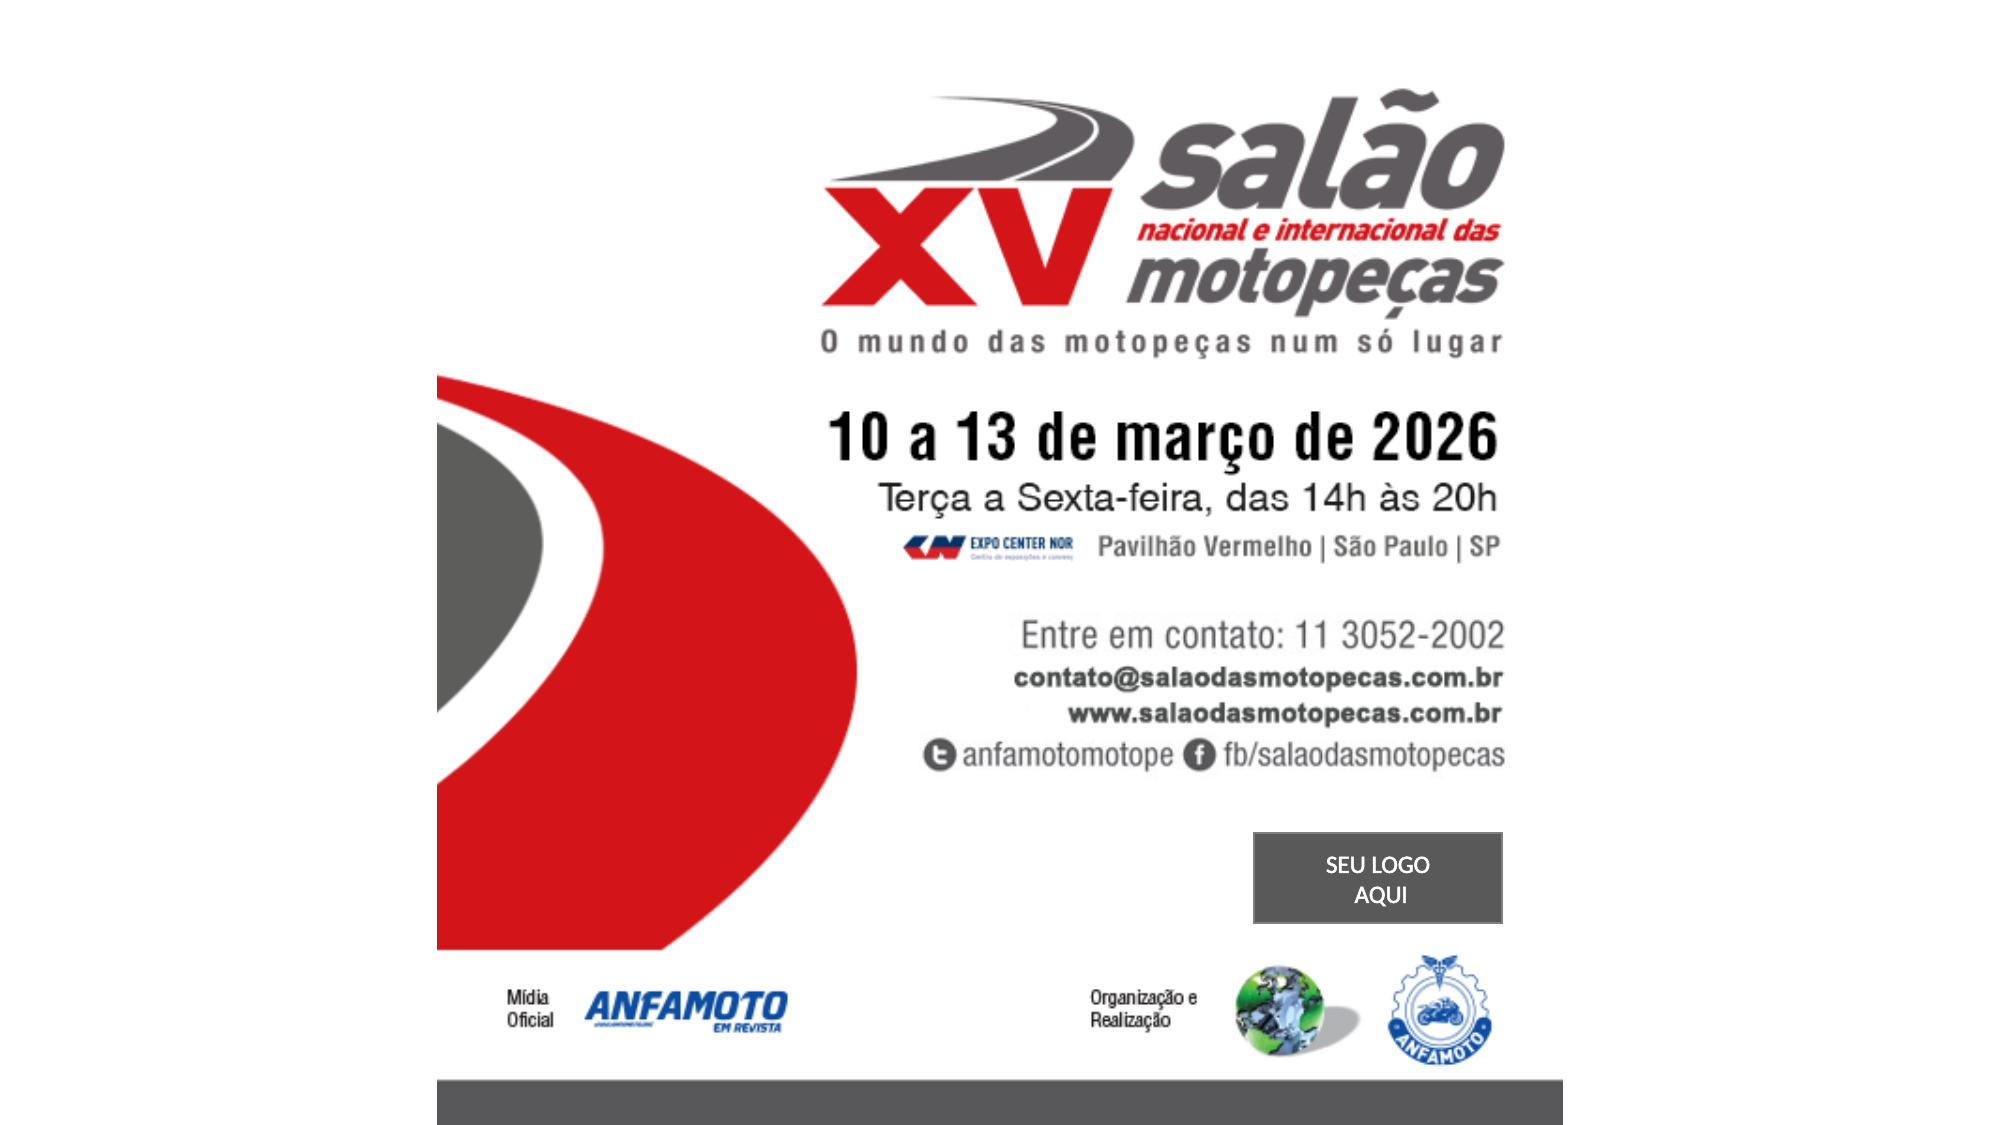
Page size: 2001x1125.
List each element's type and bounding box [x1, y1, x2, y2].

picture [437, 0, 1563, 1125]
